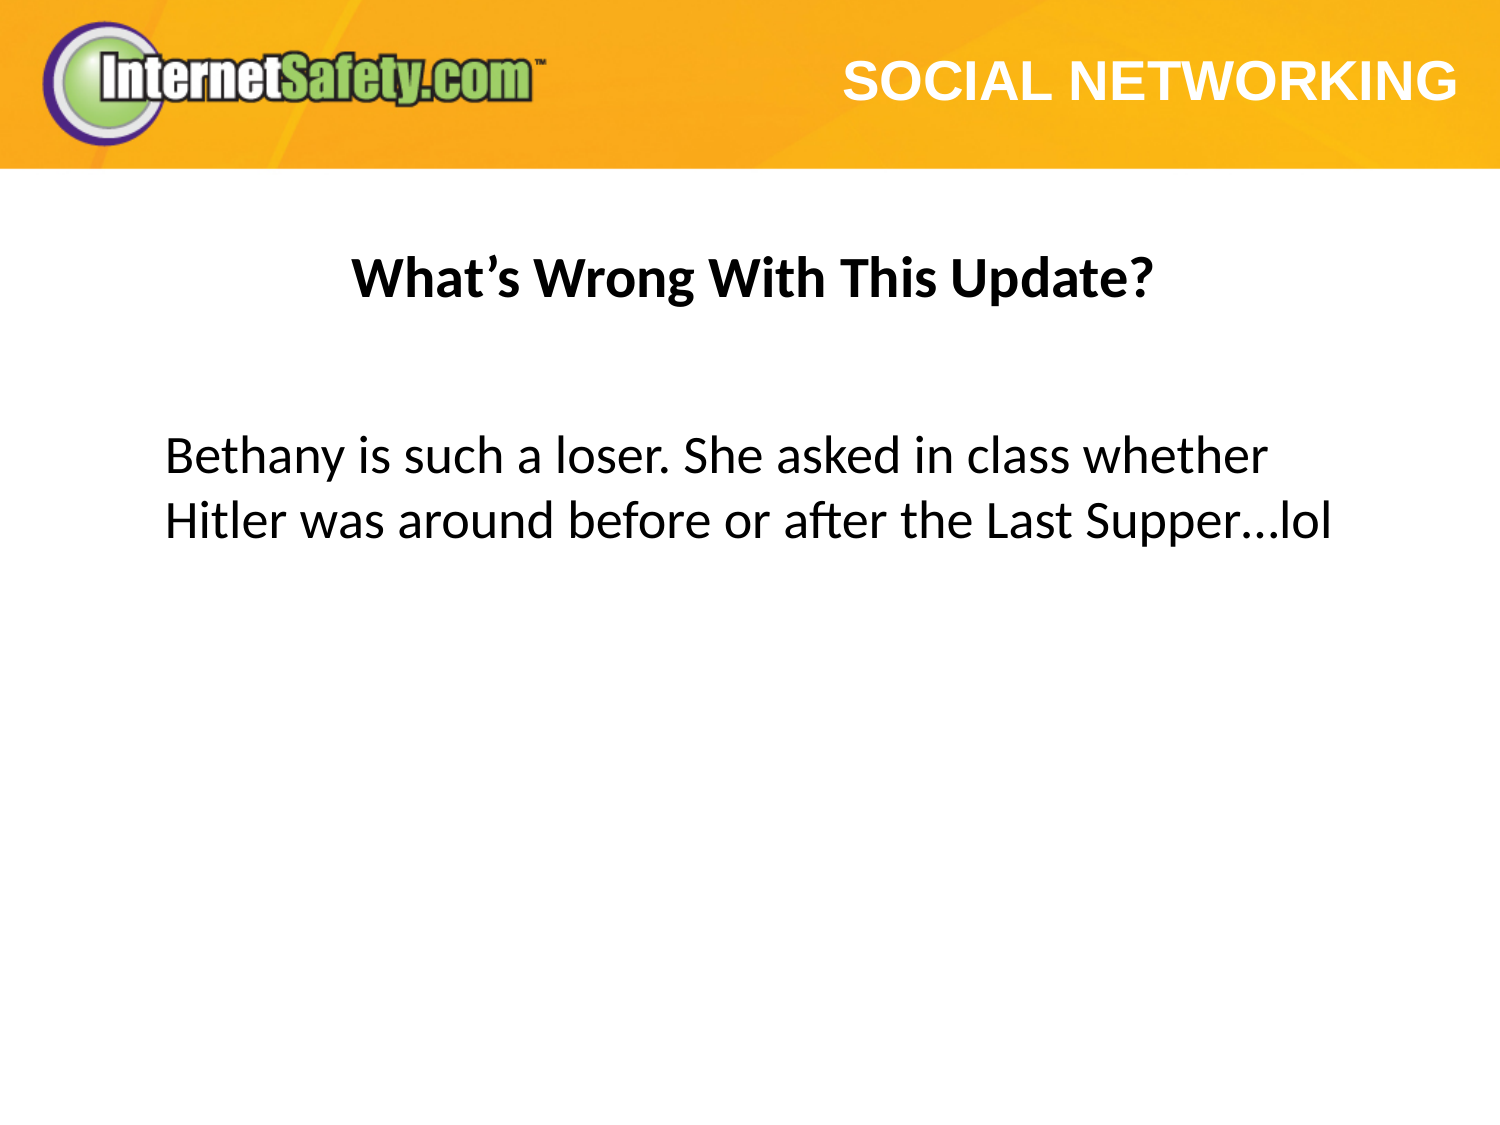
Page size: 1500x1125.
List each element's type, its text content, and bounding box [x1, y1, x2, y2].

picture [0, 0, 1500, 1125]
text_box Bethany is such a loser. She asked in class whether Hitler was around before or after the Last Supper…lol [150, 412, 1378, 557]
text_box Social networking [564, 36, 1474, 119]
text_box What’s Wrong With This Update? [97, 232, 1410, 317]
